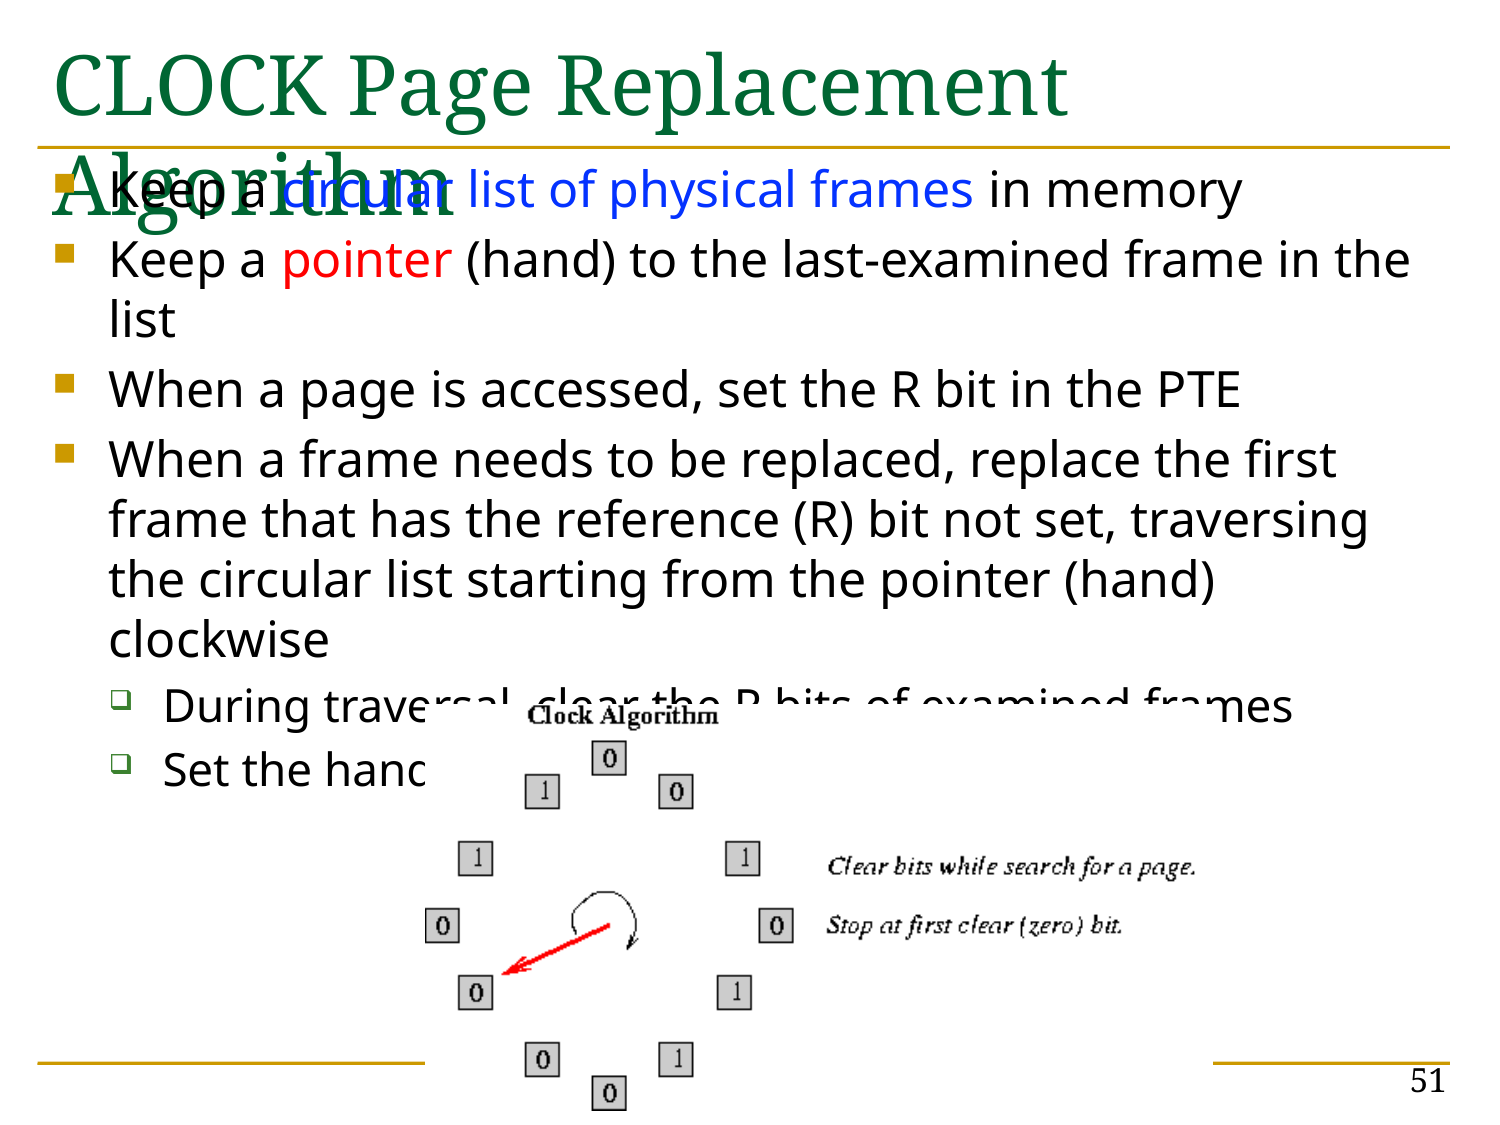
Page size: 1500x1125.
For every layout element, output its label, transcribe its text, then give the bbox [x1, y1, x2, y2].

title CLOCK Page Replacement Algorithm [37, 24, 1450, 149]
list Keep a circular list of physical frames in memory Keep a pointer (hand) to the last-examined frame in the list When a page is accessed, set the R bit in the PTE When a frame needs to be replaced, replace the first frame that has the reference (R) bit not set, traversing the circular list starting from the pointer (hand) clockwise During traversal, clear the R bits of examined frames Set the hand pointer to the next frame in the list [37, 149, 1450, 1003]
picture [424, 704, 1213, 1111]
slide_number 51 [1216, 1036, 1462, 1112]
